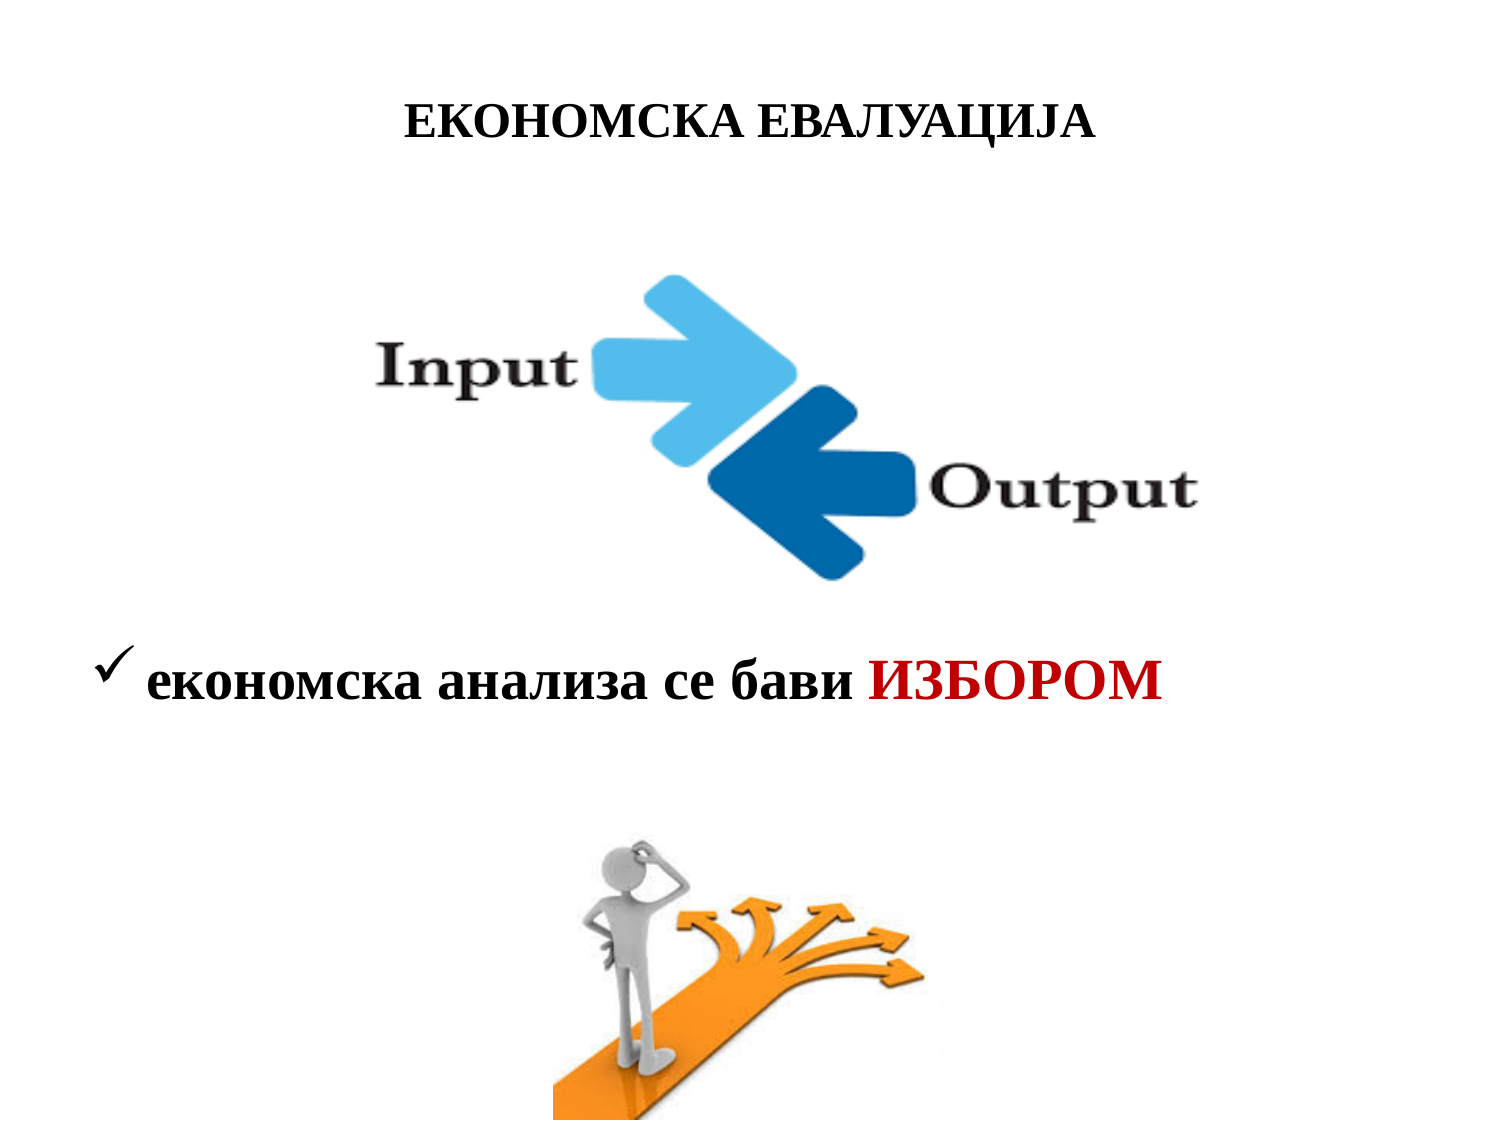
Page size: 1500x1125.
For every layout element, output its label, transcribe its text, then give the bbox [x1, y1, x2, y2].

picture [552, 807, 948, 1121]
list економска анализа се бави ИЗБОРОМ [75, 262, 1425, 1005]
picture [312, 274, 1276, 597]
title ЕКОНОМСКА ЕВАЛУАЦИЈА [75, 45, 1425, 190]
